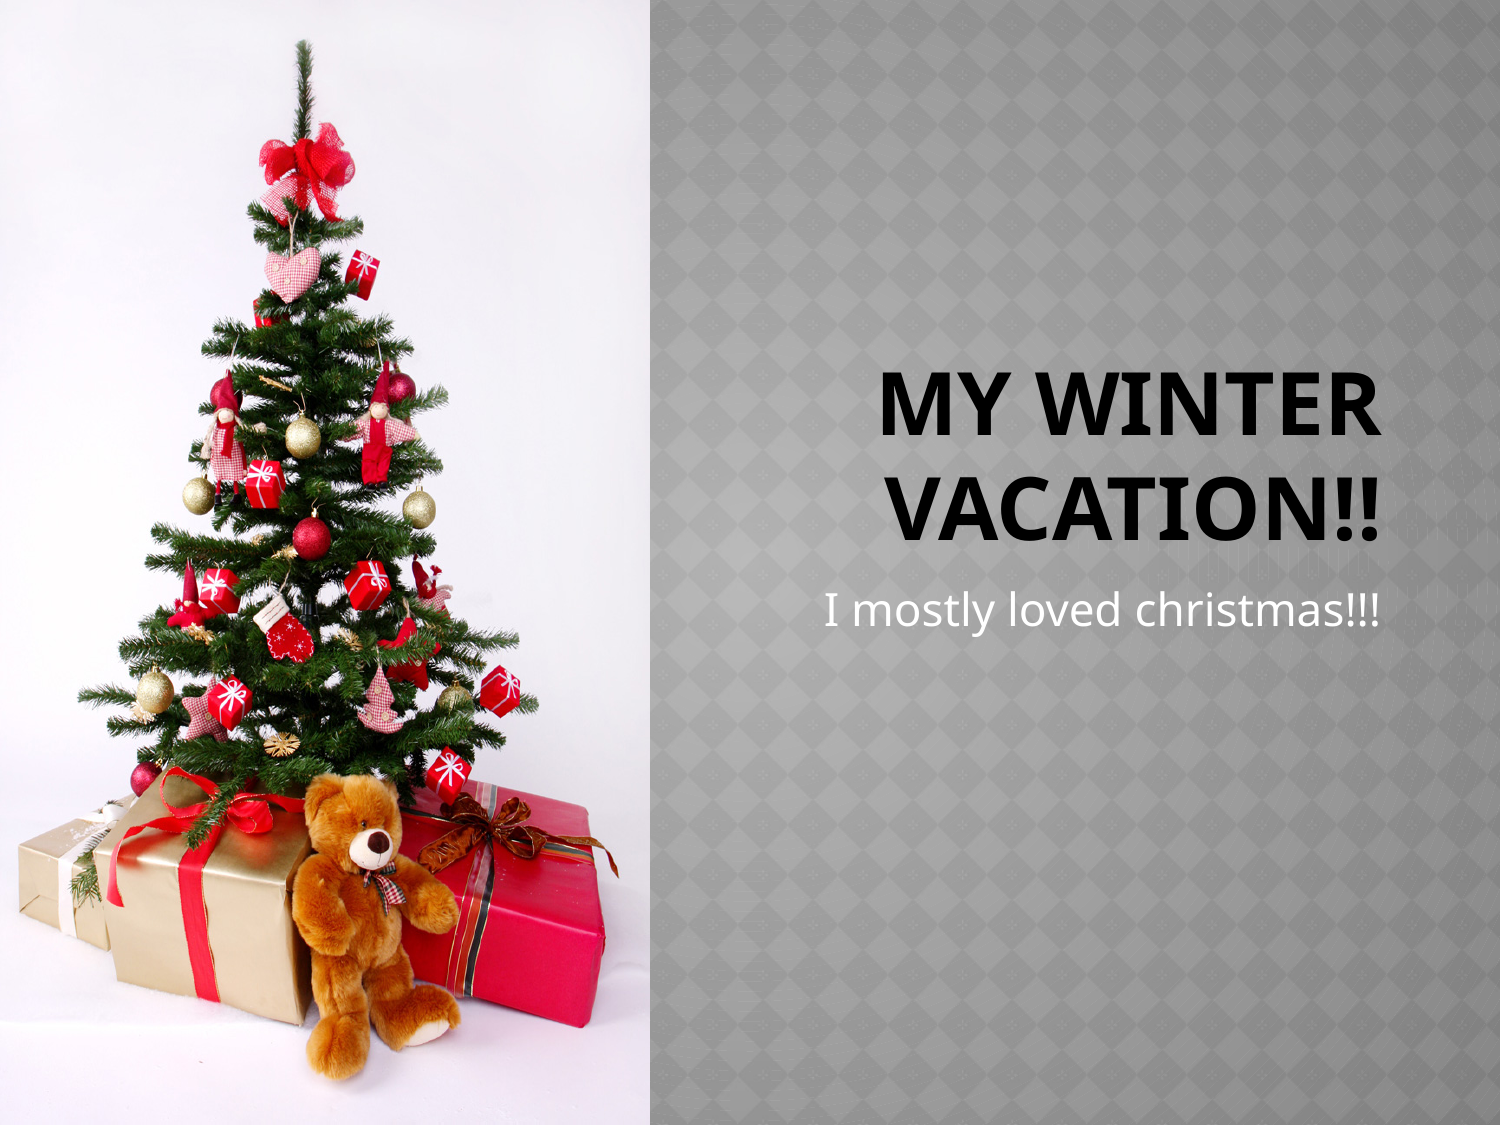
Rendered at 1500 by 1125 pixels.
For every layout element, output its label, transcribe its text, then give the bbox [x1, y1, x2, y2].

title My winter vacation!! [655, 87, 1390, 558]
picture [0, 0, 651, 1125]
subtitle I mostly loved christmas!!! [655, 580, 1390, 762]
